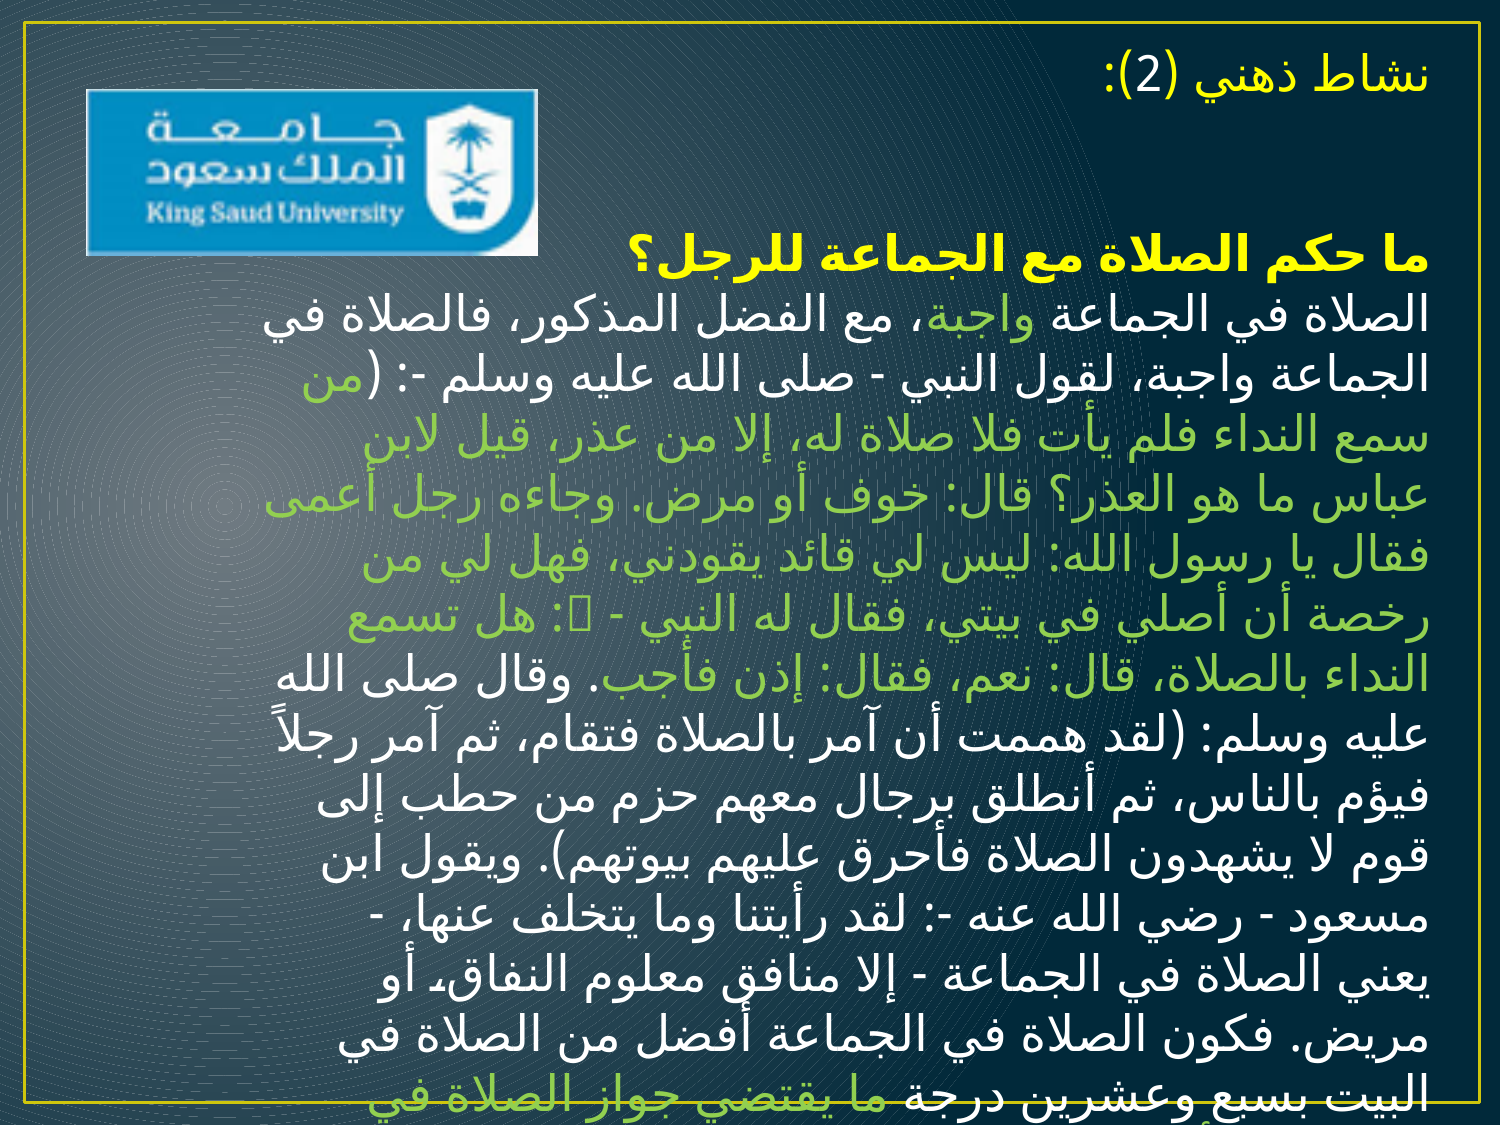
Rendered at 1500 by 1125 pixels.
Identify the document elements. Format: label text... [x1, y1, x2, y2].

picture [85, 89, 538, 256]
text_box نشاط ذهني (2): ما حكم الصلاة مع الجماعة للرجل؟ الصلاة في الجماعة واجبة، مع الفضل المذكور، فالصلاة في الجماعة واجبة، لقول النبي - صلى الله عليه وسلم -: (من سمع النداء فلم يأت فلا صلاة له، إلا من عذر، قيل لابن عباس ما هو العذر؟ قال: خوف أو مرض. وجاءه رجل أعمى فقال يا رسول الله: ليس لي قائد يقودني، فهل لي من رخصة أن أصلي في بيتي، فقال له النبي - : هل تسمع النداء بالصلاة، قال: نعم، فقال: إذن فأجب. وقال صلى الله عليه وسلم: (لقد هممت أن آمر بالصلاة فتقام، ثم آمر رجلاً فيؤم بالناس، ثم أنطلق برجال معهم حزم من حطب إلى قوم لا يشهدون الصلاة فأحرق عليهم بيوتهم). ويقول ابن مسعود - رضي الله عنه -: لقد رأيتنا وما يتخلف عنها، - يعني الصلاة في الجماعة - إلا منافق معلوم النفاق، أو مريض. فكون الصلاة في الجماعة أفضل من الصلاة في البيت بسبع وعشرين درجة ما يقتضي جواز الصلاة في البيت، هي أفضل ومع ذلك واجبة، واجبة في الجماعة، ولا يجوز فعلها في البيت إلا من عذر كالمرض. التمهيد لابن عبد البر [246, 34, 1447, 1125]
